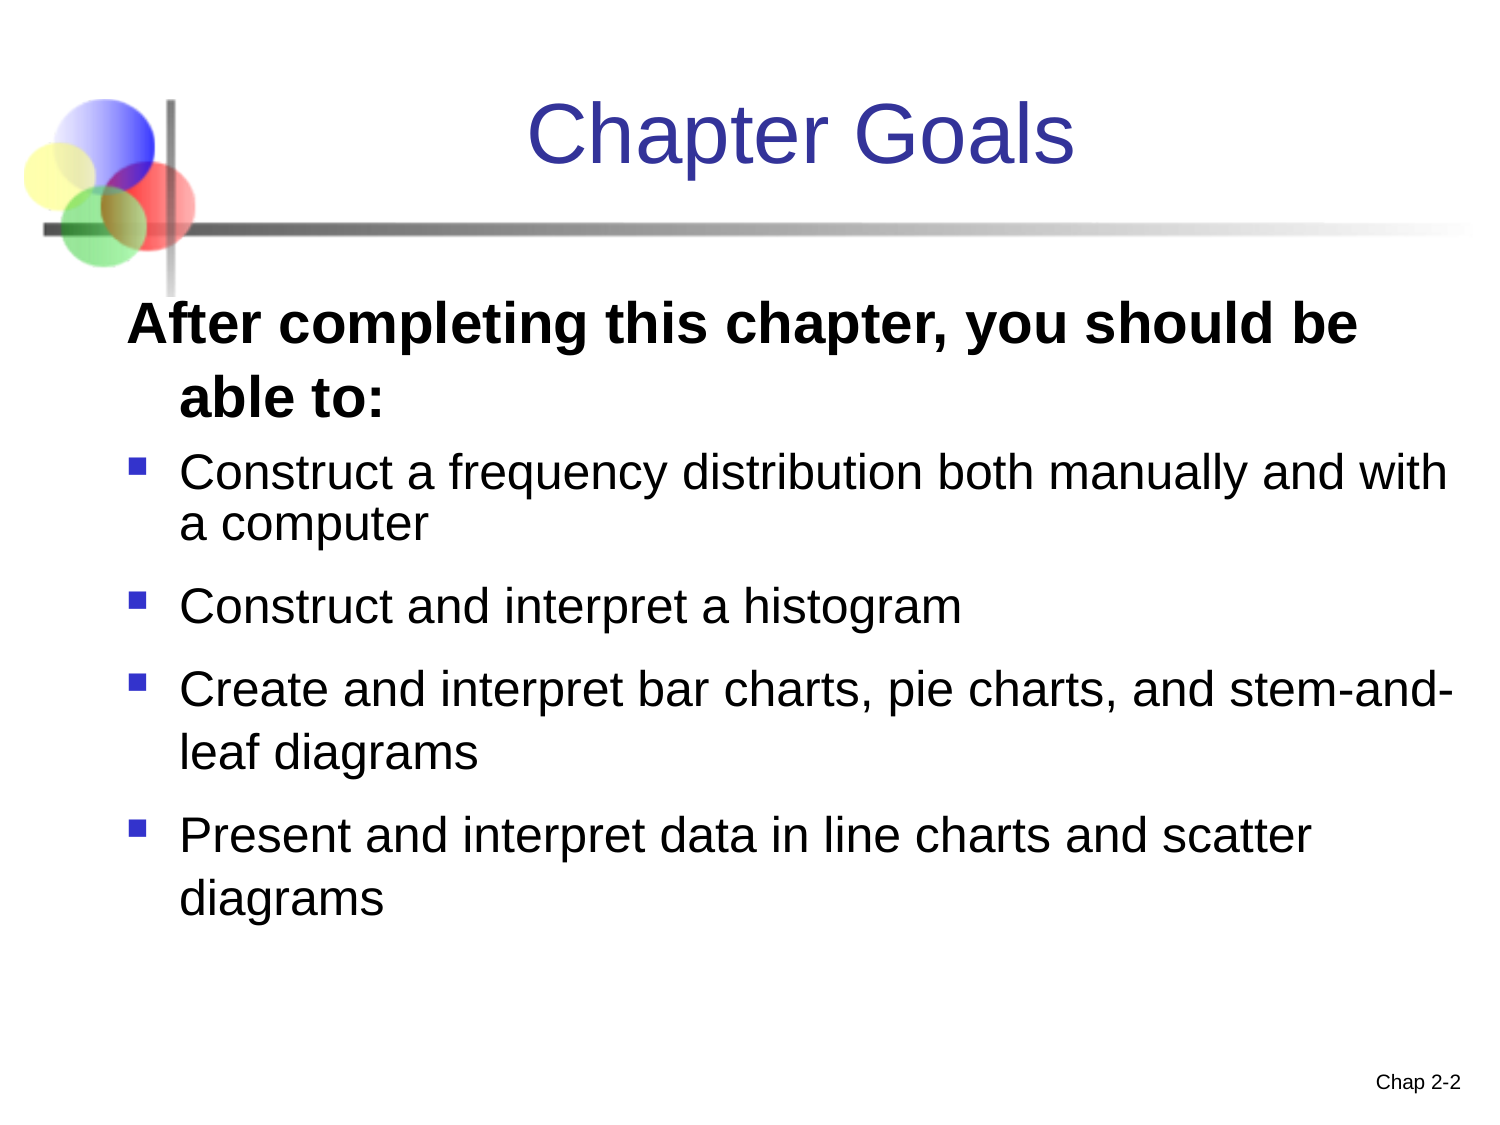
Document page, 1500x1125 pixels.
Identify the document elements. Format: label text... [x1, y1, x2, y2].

picture [24, 99, 1475, 297]
list After completing this chapter, you should be able to: Construct a frequency distribution both manually and with a computer Construct and interpret a histogram Create and interpret bar charts, pie charts, and stem-and-leaf diagrams Present and interpret data in line charts and scatter diagrams [112, 274, 1476, 1019]
slide_number Chap 2-2 [1162, 1049, 1476, 1101]
title Chapter Goals [162, 62, 1442, 188]
